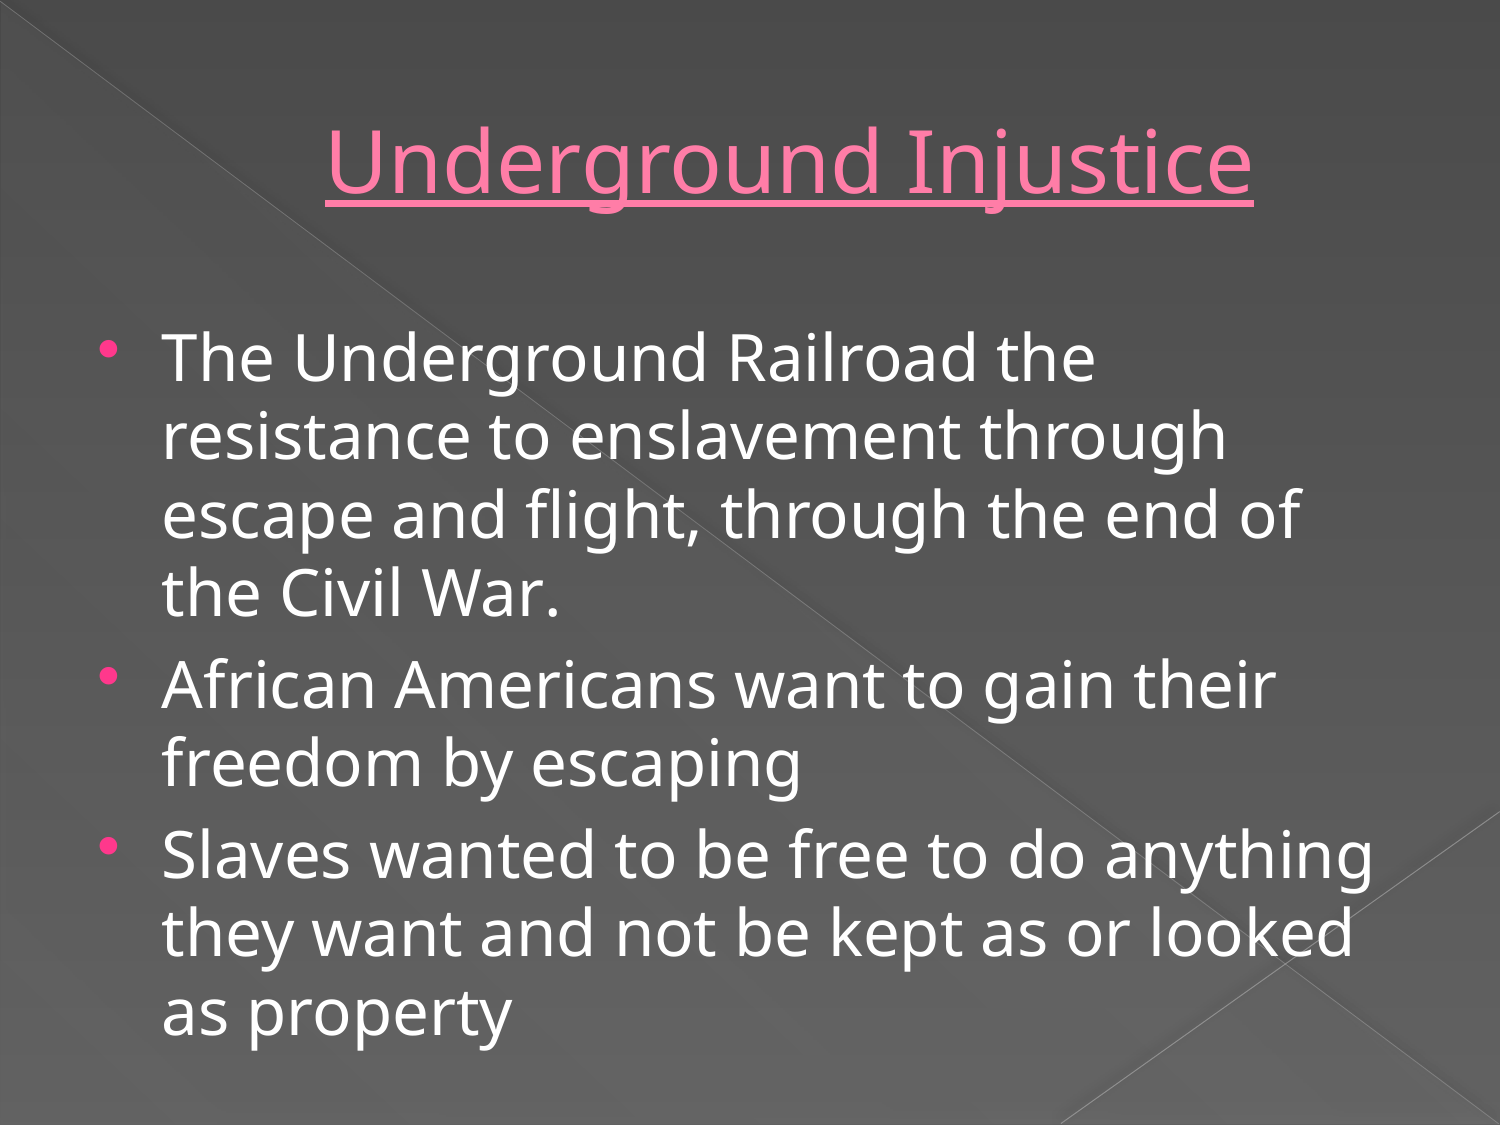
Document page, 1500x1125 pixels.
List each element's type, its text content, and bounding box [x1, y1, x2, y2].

list The Underground Railroad the resistance to enslavement through escape and flight, through the end of the Civil War. African Americans want to gain their freedom by escaping Slaves wanted to be free to do anything they want and not be kept as or looked as property [75, 308, 1425, 1059]
title Underground Injustice [75, 43, 1425, 274]
